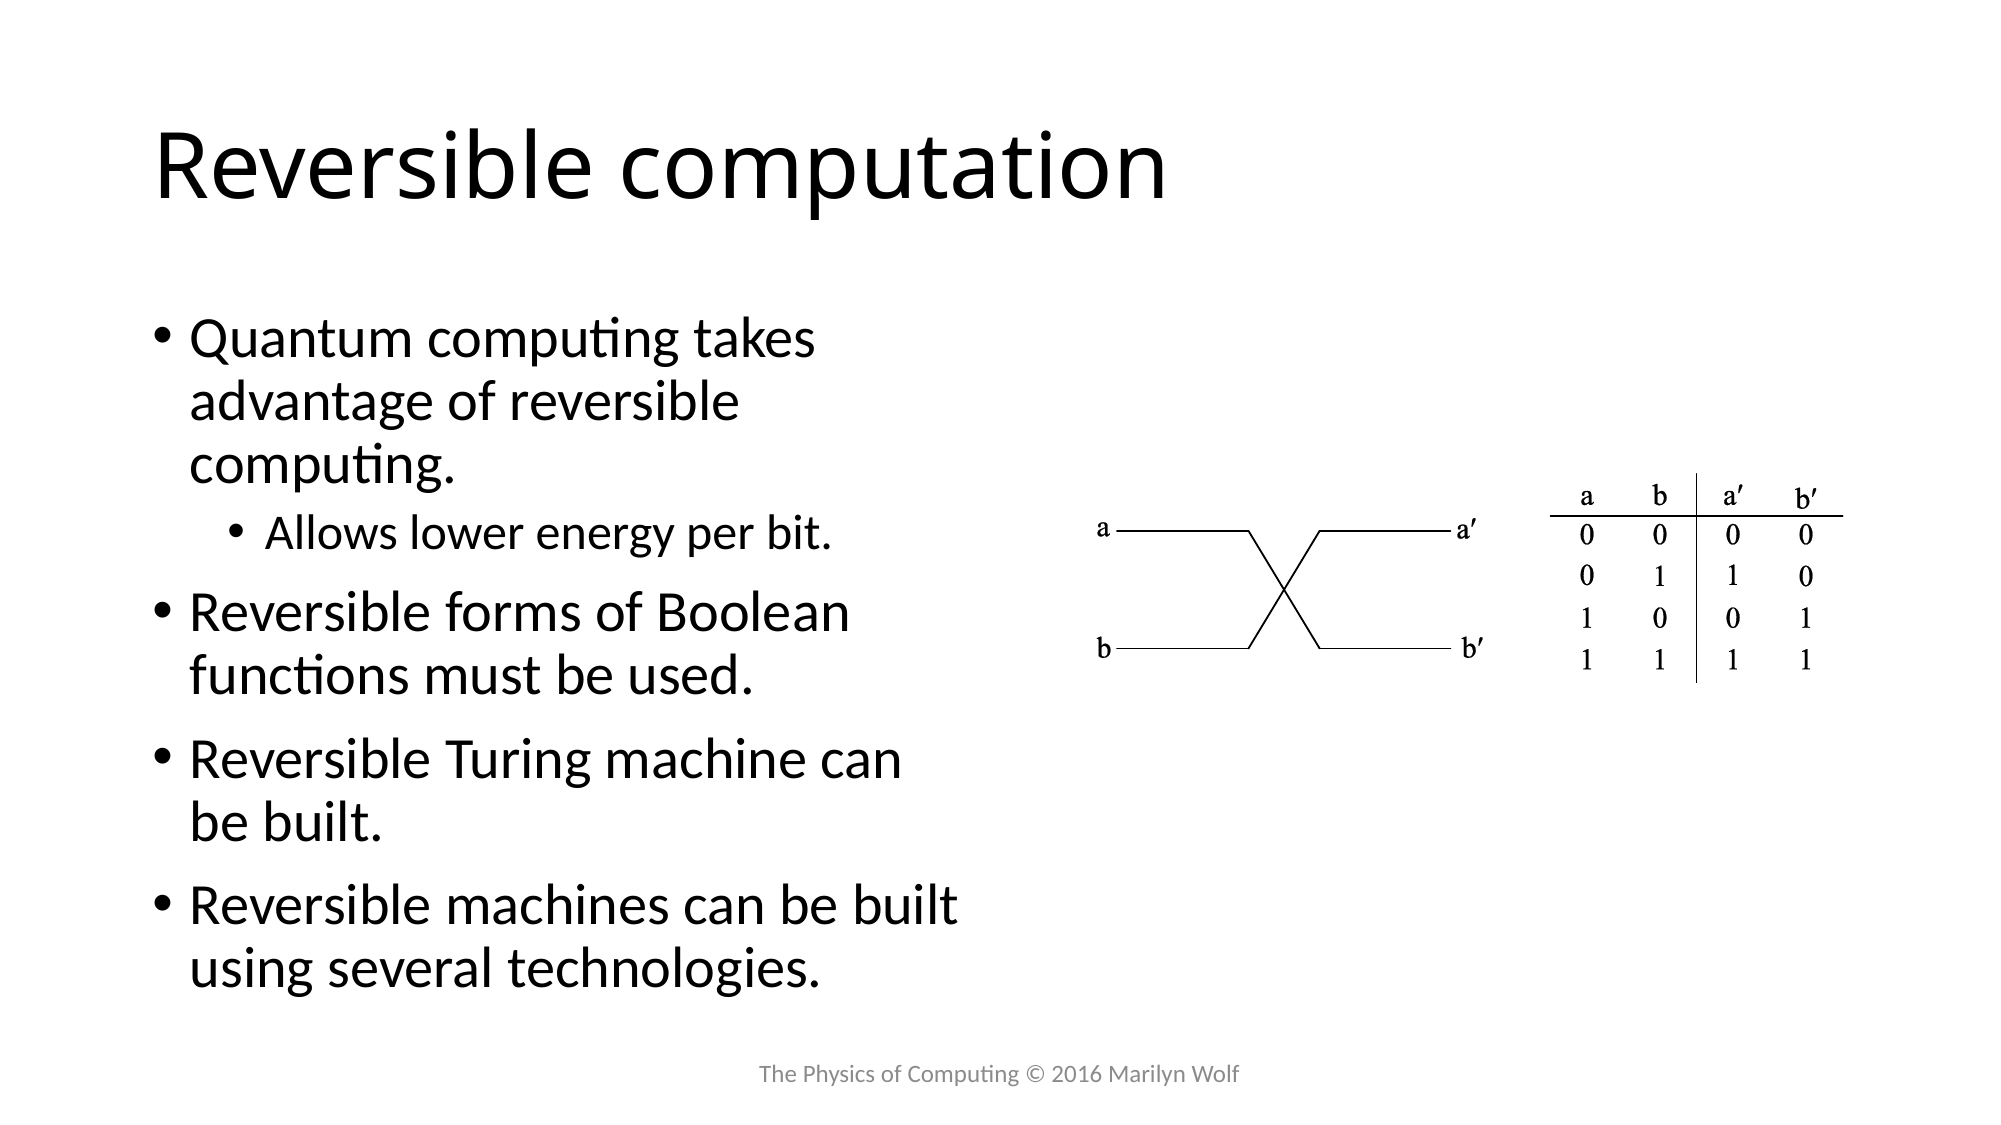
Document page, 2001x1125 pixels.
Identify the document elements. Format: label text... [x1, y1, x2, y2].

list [1096, 473, 1844, 683]
title Reversible computation [137, 59, 1863, 278]
footer The Physics of Computing © 2016 Marilyn Wolf [662, 1042, 1338, 1103]
list Quantum computing takes advantage of reversible computing. Allows lower energy per bit. Reversible forms of Boolean functions must be used. Reversible Turing machine can be built. Reversible machines can be built using several technologies. [137, 299, 988, 1014]
